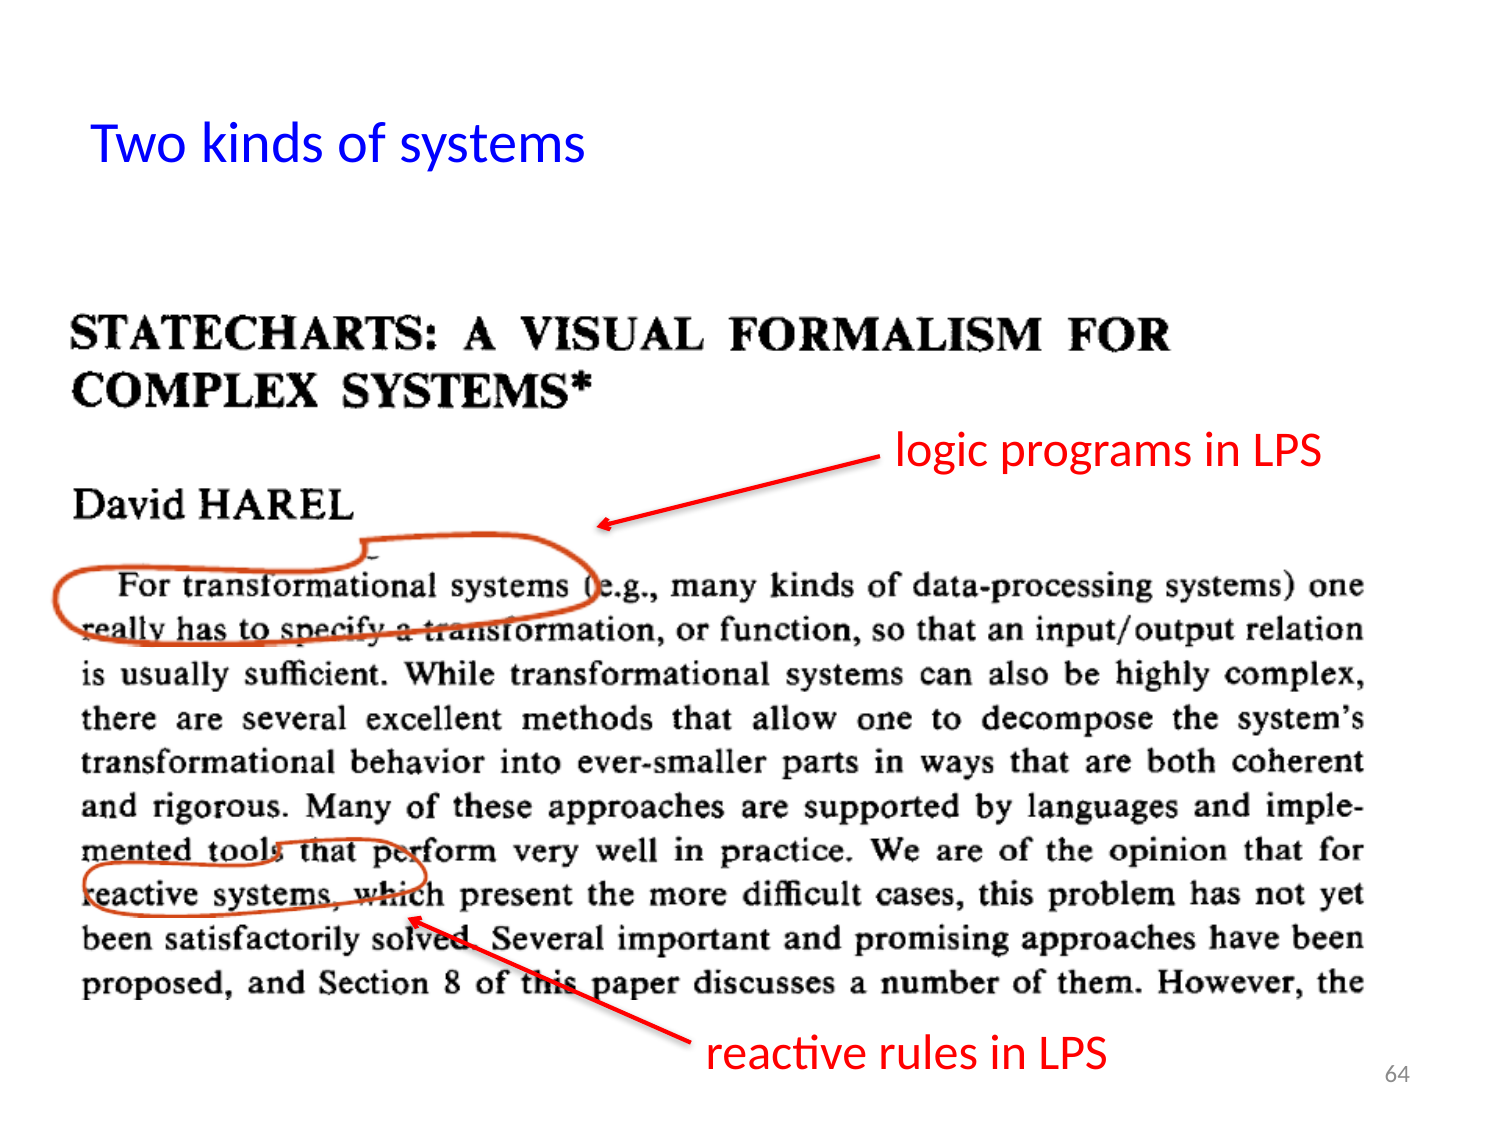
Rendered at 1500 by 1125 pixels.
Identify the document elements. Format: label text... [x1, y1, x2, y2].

picture [41, 526, 624, 647]
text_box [596, 455, 881, 528]
picture [74, 833, 442, 918]
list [41, 290, 1392, 1000]
title Two kinds of systems [75, 45, 1425, 233]
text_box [407, 917, 692, 1043]
slide_number 64 [1074, 1042, 1425, 1103]
text_box reactive rules in LPS [690, 1012, 1128, 1088]
